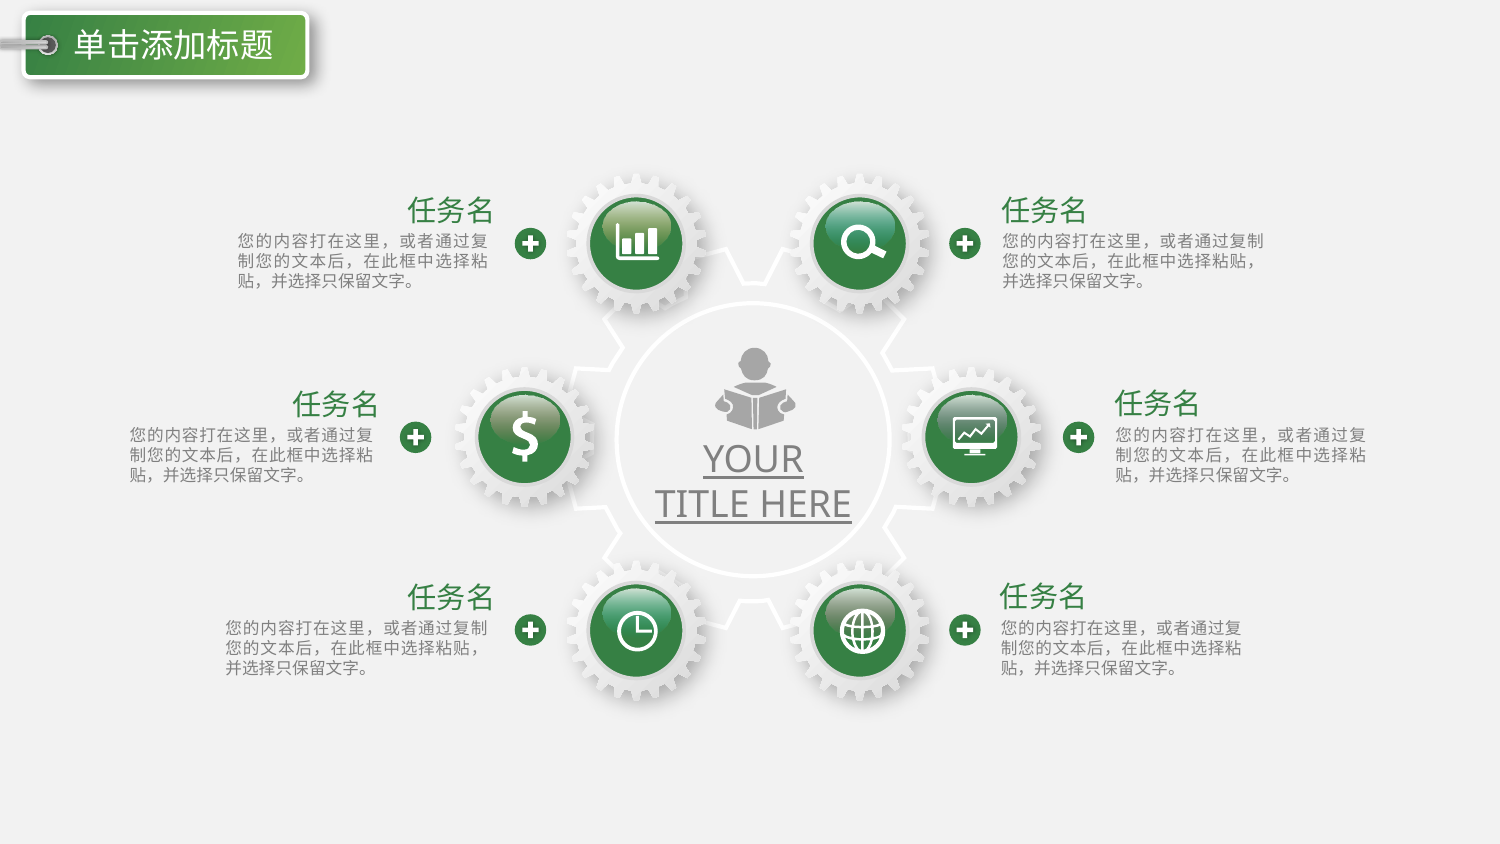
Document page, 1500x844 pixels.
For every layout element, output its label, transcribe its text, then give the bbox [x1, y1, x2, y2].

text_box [790, 560, 930, 701]
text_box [209, 571, 547, 686]
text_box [902, 367, 1041, 507]
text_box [114, 379, 432, 494]
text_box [790, 173, 930, 314]
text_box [455, 367, 594, 507]
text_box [566, 560, 706, 701]
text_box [1062, 377, 1389, 494]
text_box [38, 35, 58, 55]
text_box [949, 570, 1264, 686]
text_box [949, 185, 1287, 300]
text_box 单击添加标题 [39, 17, 308, 72]
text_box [566, 173, 706, 314]
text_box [563, 248, 945, 629]
text_box [22, 11, 309, 79]
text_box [0, 40, 48, 49]
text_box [222, 185, 547, 300]
